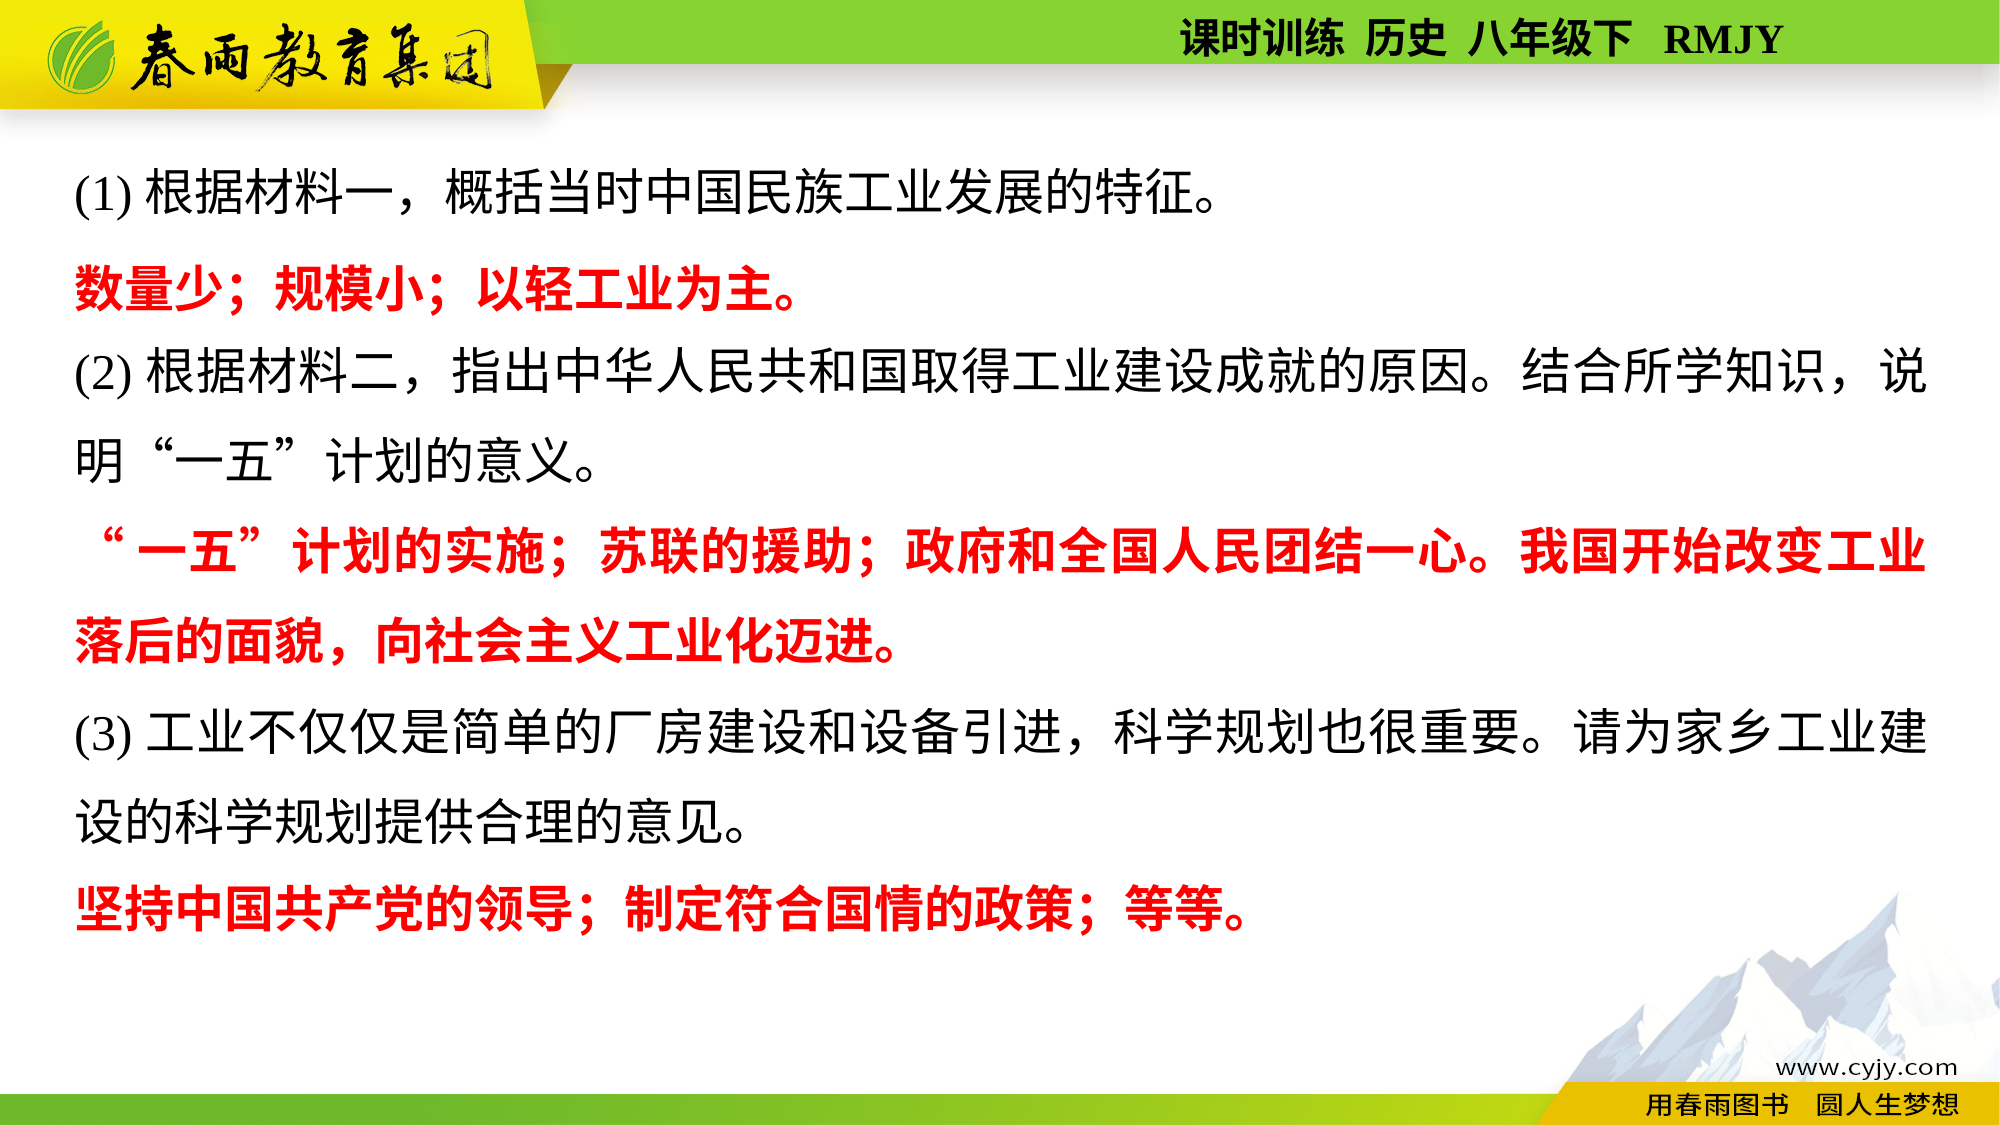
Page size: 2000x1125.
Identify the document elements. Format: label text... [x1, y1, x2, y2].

list (1)根据材料一，概括当时中国民族工业发展的特征。 (2)根据材料二，指出中华人民共和国取得工业建设成就的原因。结合所学知识，说明“一五”计划的意义。 (3)工业不仅仅是简单的厂房建设和设备引进，科学规划也很重要。请为家乡工业建设的科学规划提供合理的意见。 [59, 122, 1944, 219]
text_box 数量少；规模小；以轻工业为主。 [59, 219, 1944, 325]
list (1)根据材料一，概括当时中国民族工业发展的特征。 (2)根据材料二，指出中华人民共和国取得工业建设成就的原因。结合所学知识，说明“一五”计划的意义。 (3)工业不仅仅是简单的厂房建设和设备引进，科学规划也很重要。请为家乡工业建设的科学规划提供合理的意见。 [59, 325, 1944, 481]
text_box “一五”计划的实施；苏联的援助；政府和全国人民团结一心。我国开始改变工业落后的面貌，向社会主义工业化迈进。 [59, 481, 1944, 677]
picture [0, 0, 2000, 1125]
text_box 坚持中国共产党的领导；制定符合国情的政策；等等。 [59, 839, 1944, 945]
list (1)根据材料一，概括当时中国民族工业发展的特征。 (2)根据材料二，指出中华人民共和国取得工业建设成就的原因。结合所学知识，说明“一五”计划的意义。 (3)工业不仅仅是简单的厂房建设和设备引进，科学规划也很重要。请为家乡工业建设的科学规划提供合理的意见。 [59, 677, 1944, 839]
